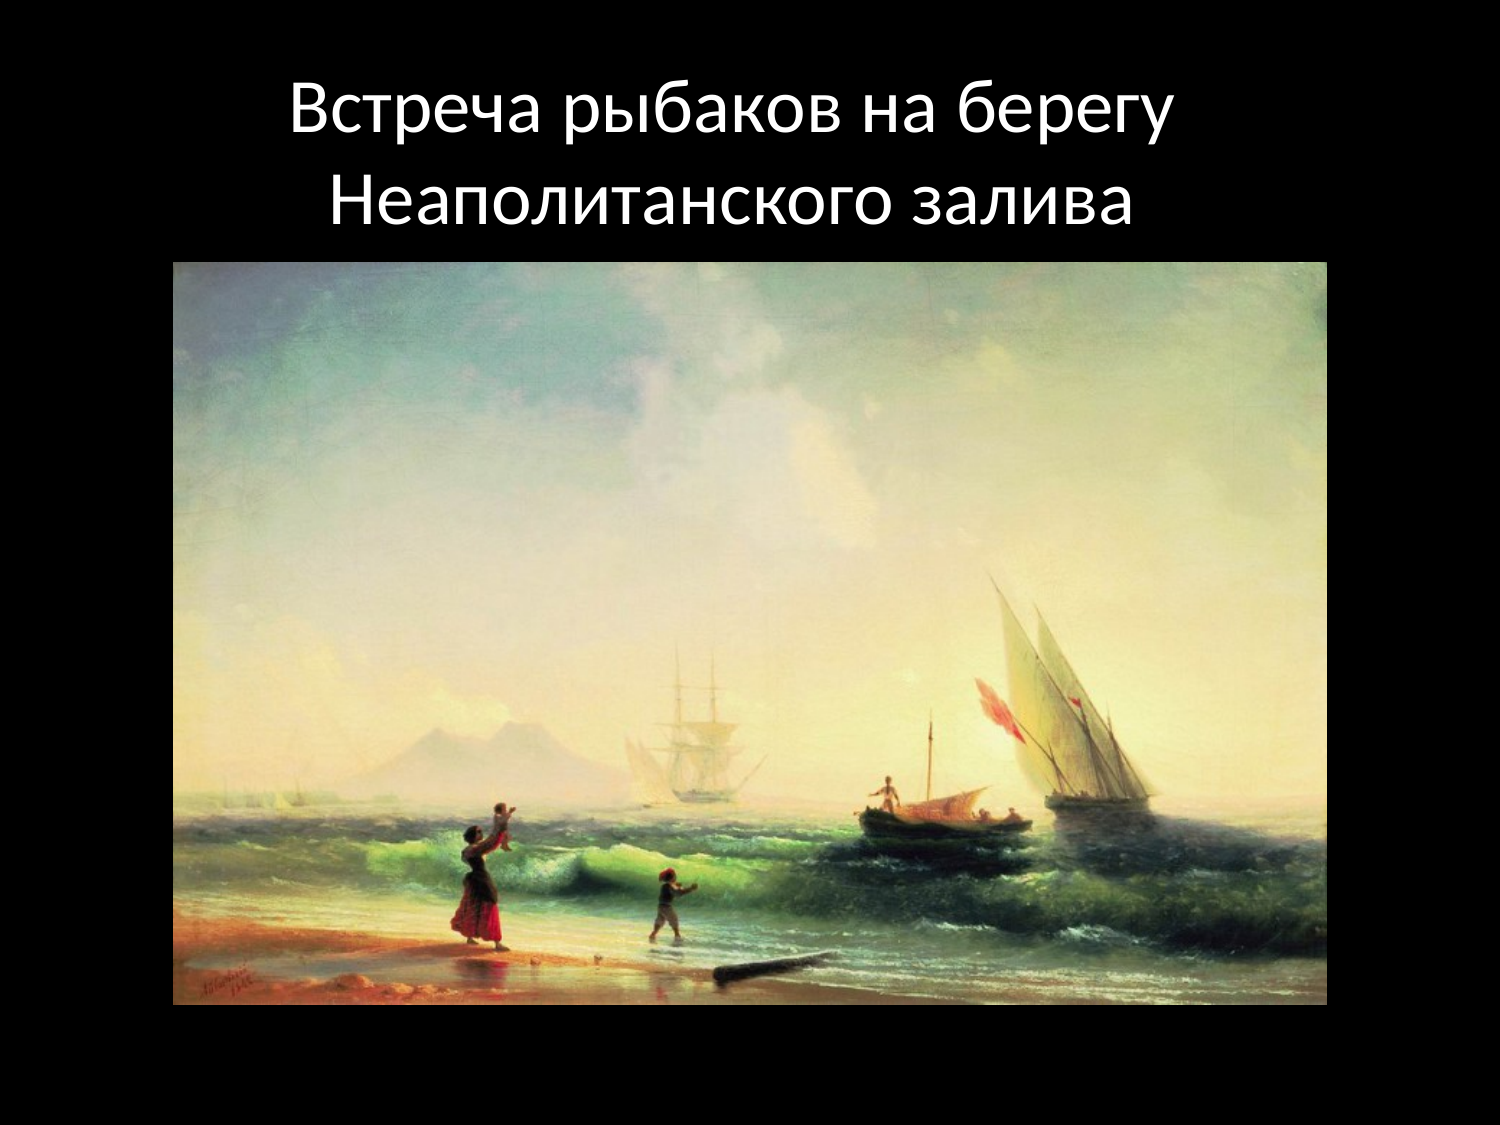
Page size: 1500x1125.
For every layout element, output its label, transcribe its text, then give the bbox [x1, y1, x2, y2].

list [173, 262, 1327, 1006]
title Встреча рыбаков на берегу Неаполитанского залива [164, 46, 1301, 248]
